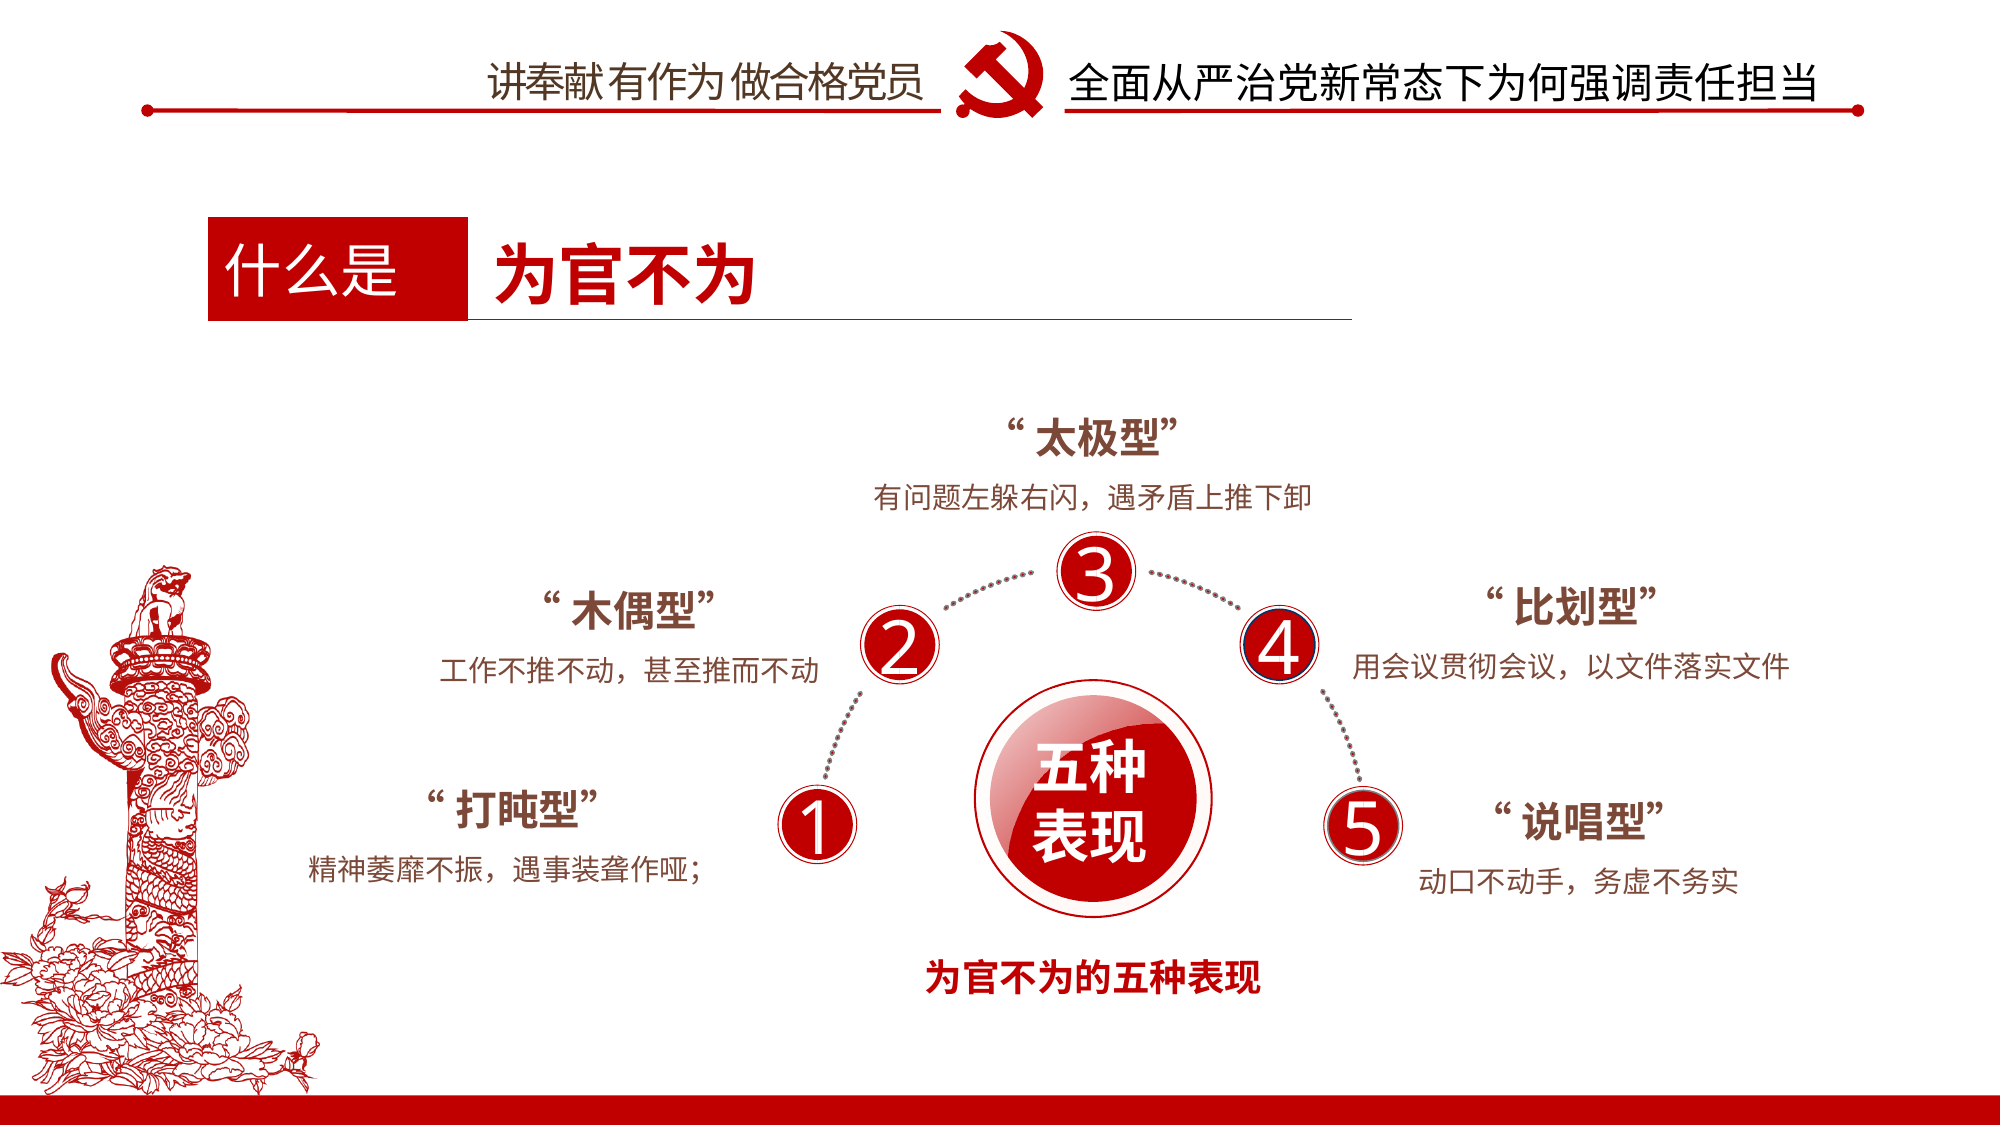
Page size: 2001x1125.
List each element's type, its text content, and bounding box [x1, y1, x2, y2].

text_box “木偶型” 工作不推不动，甚至推而不动 [424, 552, 835, 695]
text_box “比划型” 用会议贯彻会议，以文件落实文件 [1318, 548, 1825, 691]
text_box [1053, 531, 1141, 611]
text_box 为官不为的五种表现 [888, 946, 1299, 1007]
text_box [857, 604, 944, 685]
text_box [823, 570, 1362, 782]
picture [0, 565, 320, 1096]
text_box “说唱型” 动口不动手，务虚不务实 [1403, 763, 1756, 906]
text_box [974, 782, 1212, 917]
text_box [774, 784, 862, 865]
text_box “太极型” 有问题左躲右闪，遇矛盾上推下卸 [859, 379, 1328, 523]
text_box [1320, 785, 1408, 866]
text_box 全面从严治党新常态下为何强调责任担当 [1053, 49, 1955, 115]
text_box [209, 217, 493, 320]
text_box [1236, 604, 1324, 685]
text_box “打盹型” 精神萎靡不振，遇事装聋作哑； [320, 751, 733, 894]
text_box 为官不为 [493, 244, 1331, 302]
